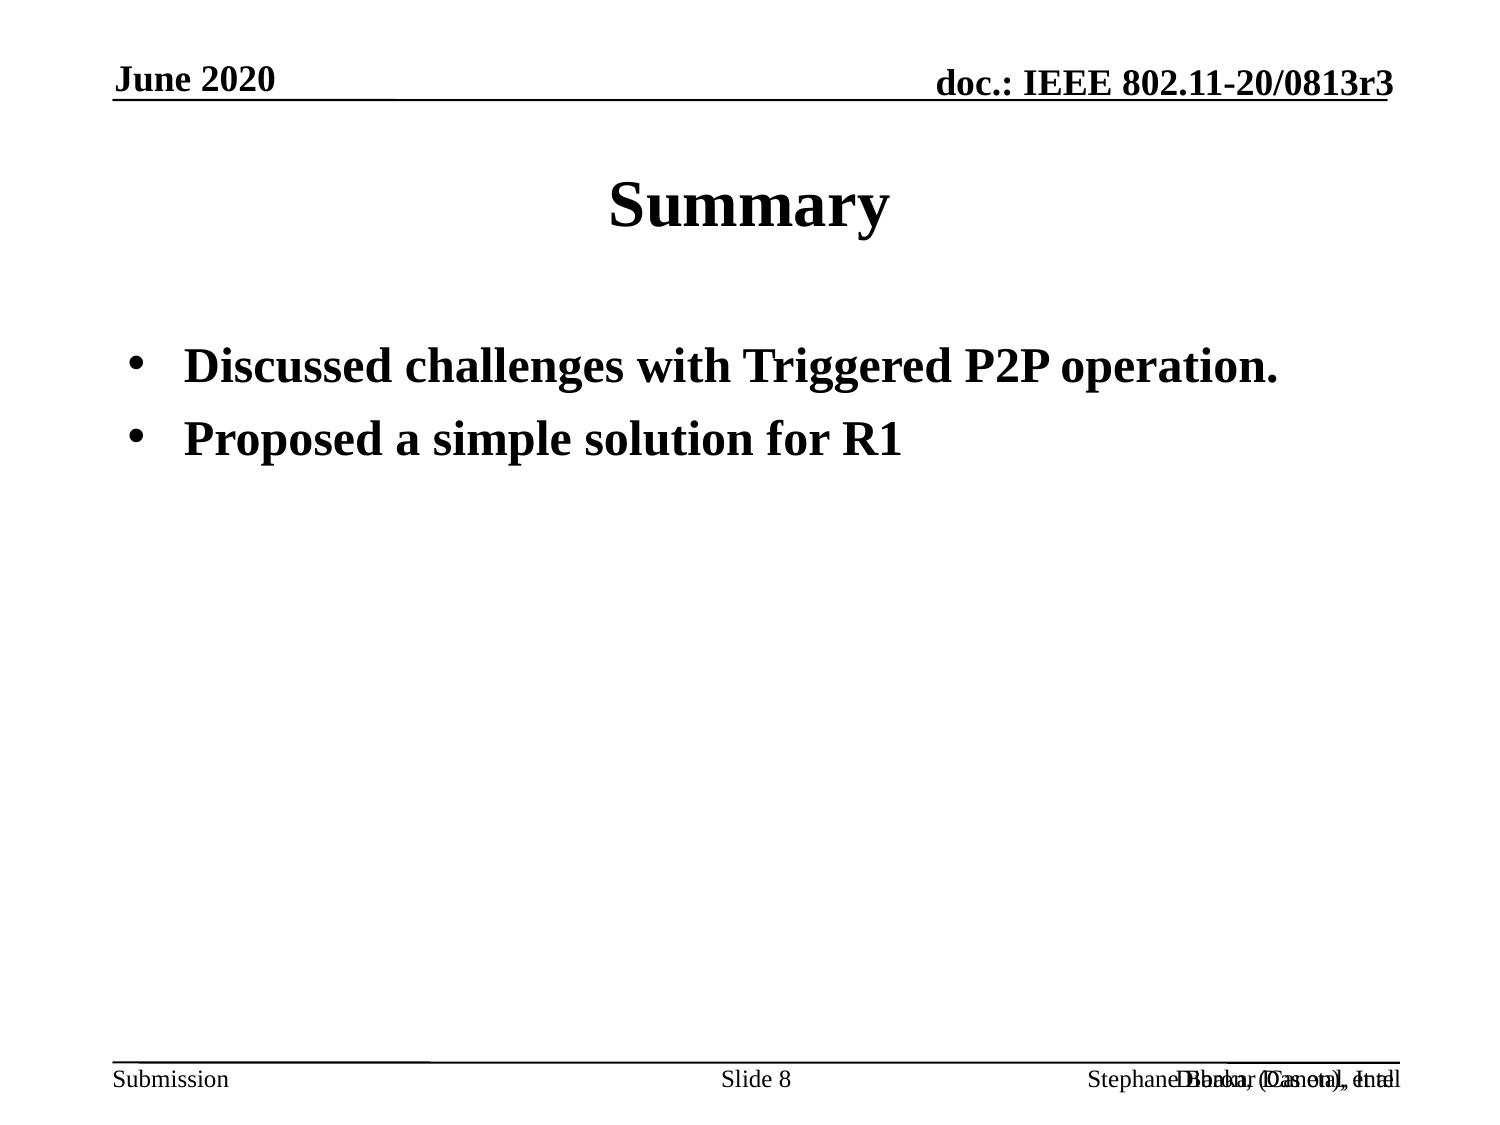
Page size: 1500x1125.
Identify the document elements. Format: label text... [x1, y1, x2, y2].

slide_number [114, 54, 423, 100]
title Summary [112, 112, 1388, 288]
slide_number Slide 8 [712, 1061, 800, 1123]
list Discussed challenges with Triggered P2P operation. Proposed a simple solution for R1 [112, 324, 1388, 1000]
footer Stephane Baron, (Canon), et al [878, 1061, 1402, 1093]
